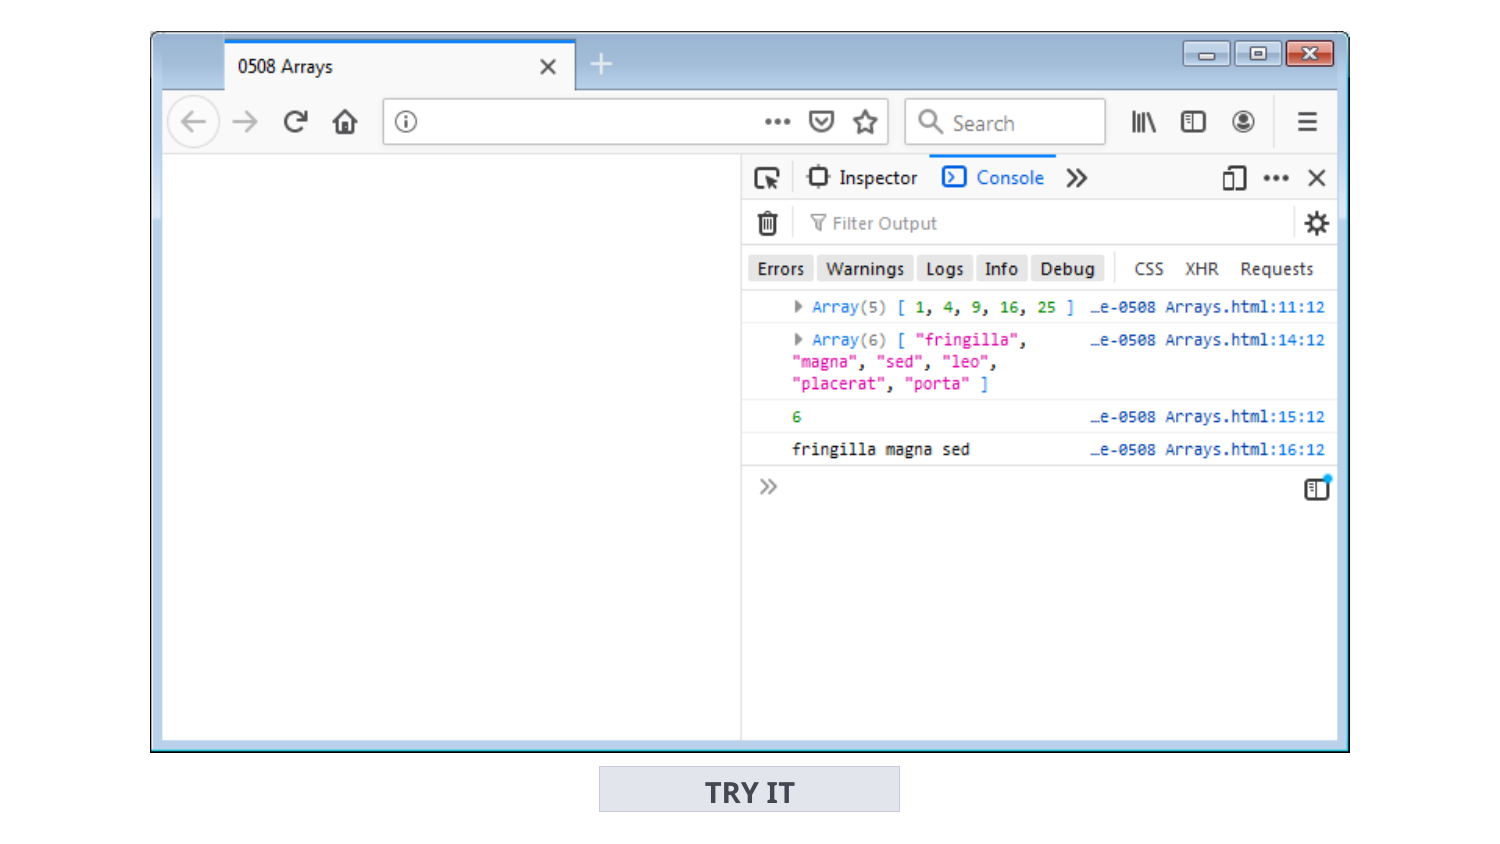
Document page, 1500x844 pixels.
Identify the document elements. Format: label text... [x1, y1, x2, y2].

picture [149, 31, 1351, 753]
text_box TRY IT [599, 766, 900, 812]
